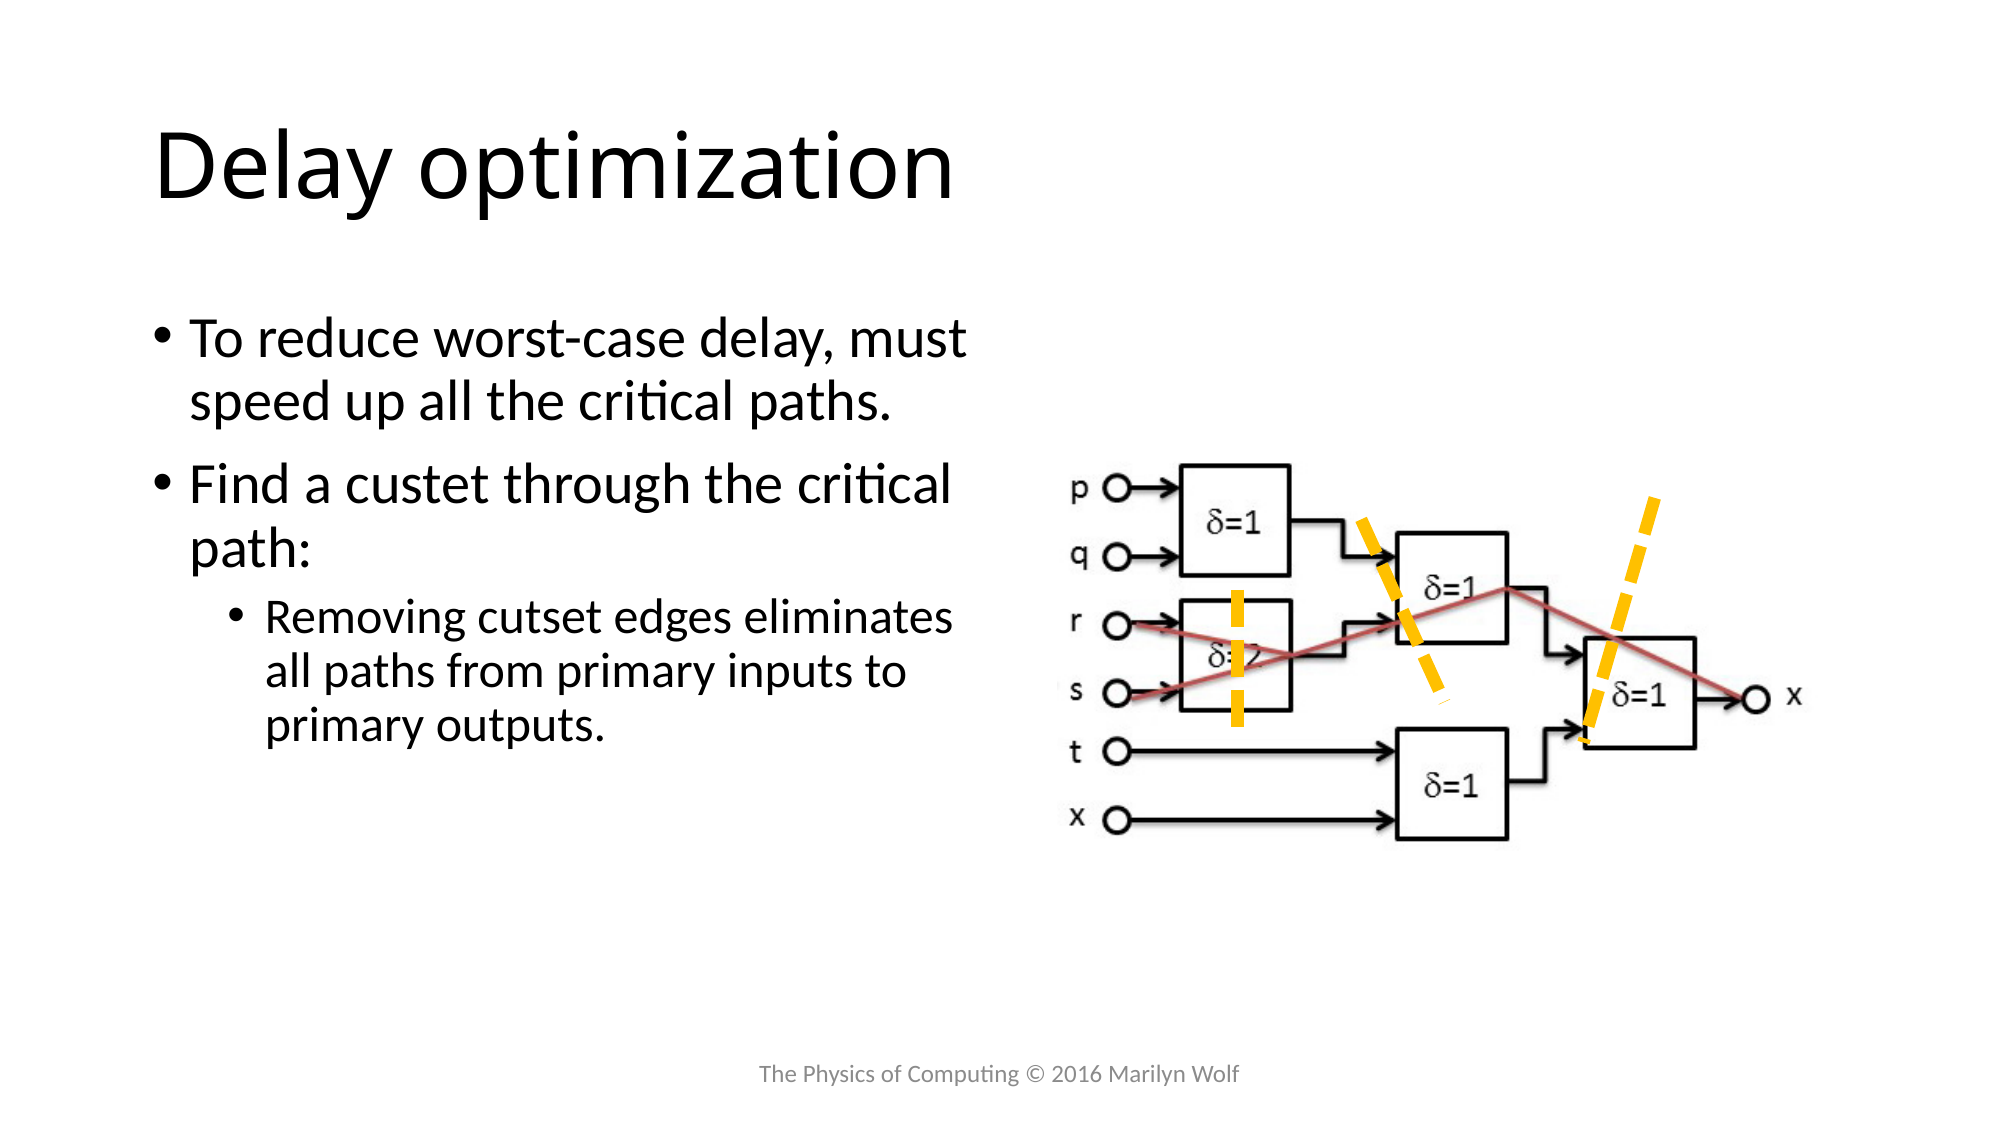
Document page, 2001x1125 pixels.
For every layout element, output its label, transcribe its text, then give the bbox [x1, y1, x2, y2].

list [1057, 437, 1818, 876]
title Delay optimization [137, 59, 1863, 278]
list To reduce worst-case delay, must speed up all the critical paths. Find a custet through the critical path: Removing cutset edges eliminates all paths from primary inputs to primary outputs. [137, 299, 988, 1014]
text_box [1583, 497, 1655, 743]
footer The Physics of Computing © 2016 Marilyn Wolf [662, 1042, 1338, 1103]
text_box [1361, 519, 1445, 703]
